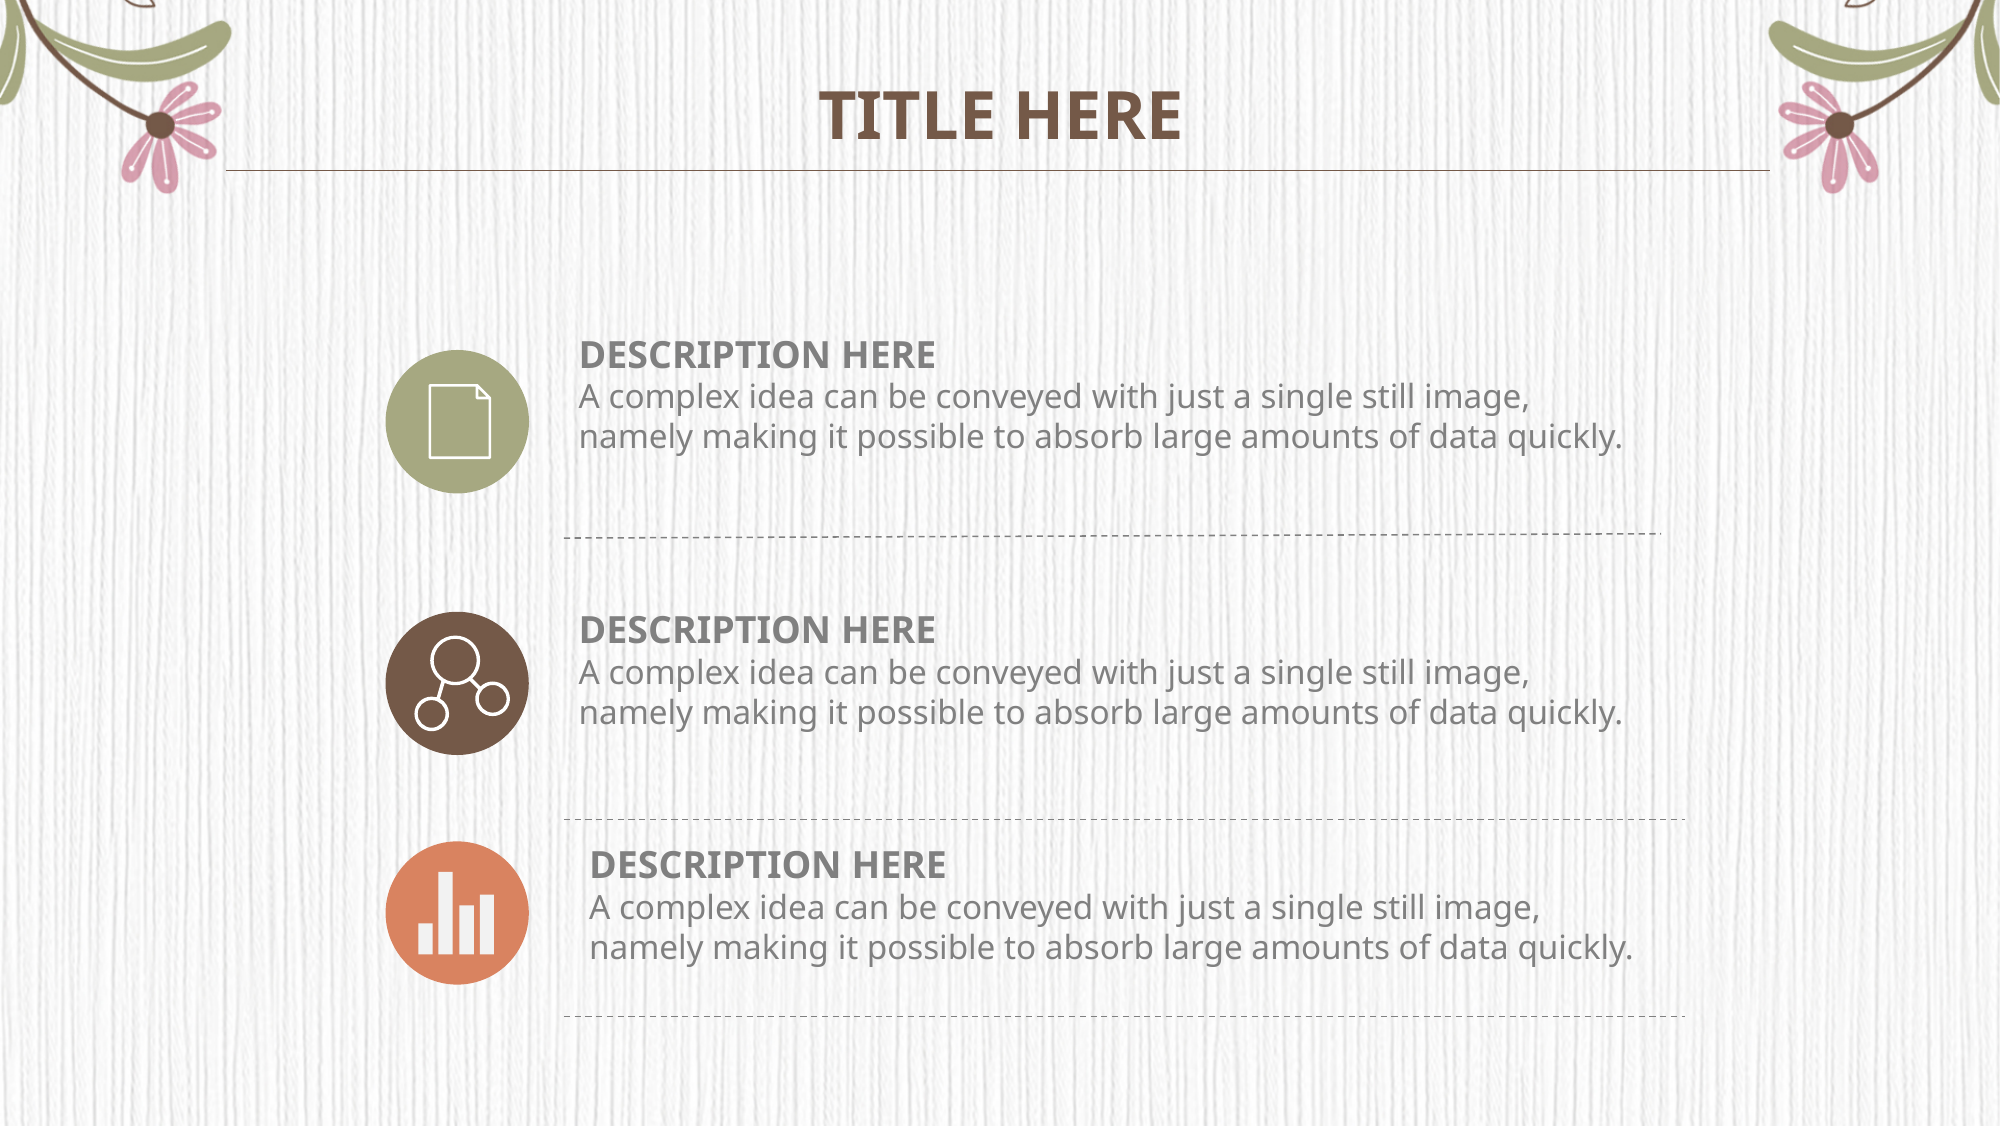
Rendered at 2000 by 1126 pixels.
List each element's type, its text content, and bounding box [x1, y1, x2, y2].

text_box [385, 611, 529, 755]
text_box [385, 841, 529, 985]
text_box DESCRIPTION HERE A complex idea can be conveyed with just a single still image, namely making it possible to absorb large amounts of data quickly. [563, 598, 1662, 739]
text_box DESCRIPTION HERE A complex idea can be conveyed with just a single still image, namely making it possible to absorb large amounts of data quickly. [563, 323, 1662, 463]
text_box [563, 533, 1662, 539]
text_box DESCRIPTION HERE A complex idea can be conveyed with just a single still image, namely making it possible to absorb large amounts of data quickly. [574, 833, 1662, 974]
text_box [226, 67, 1771, 171]
picture [0, 0, 2000, 1126]
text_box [385, 349, 529, 494]
